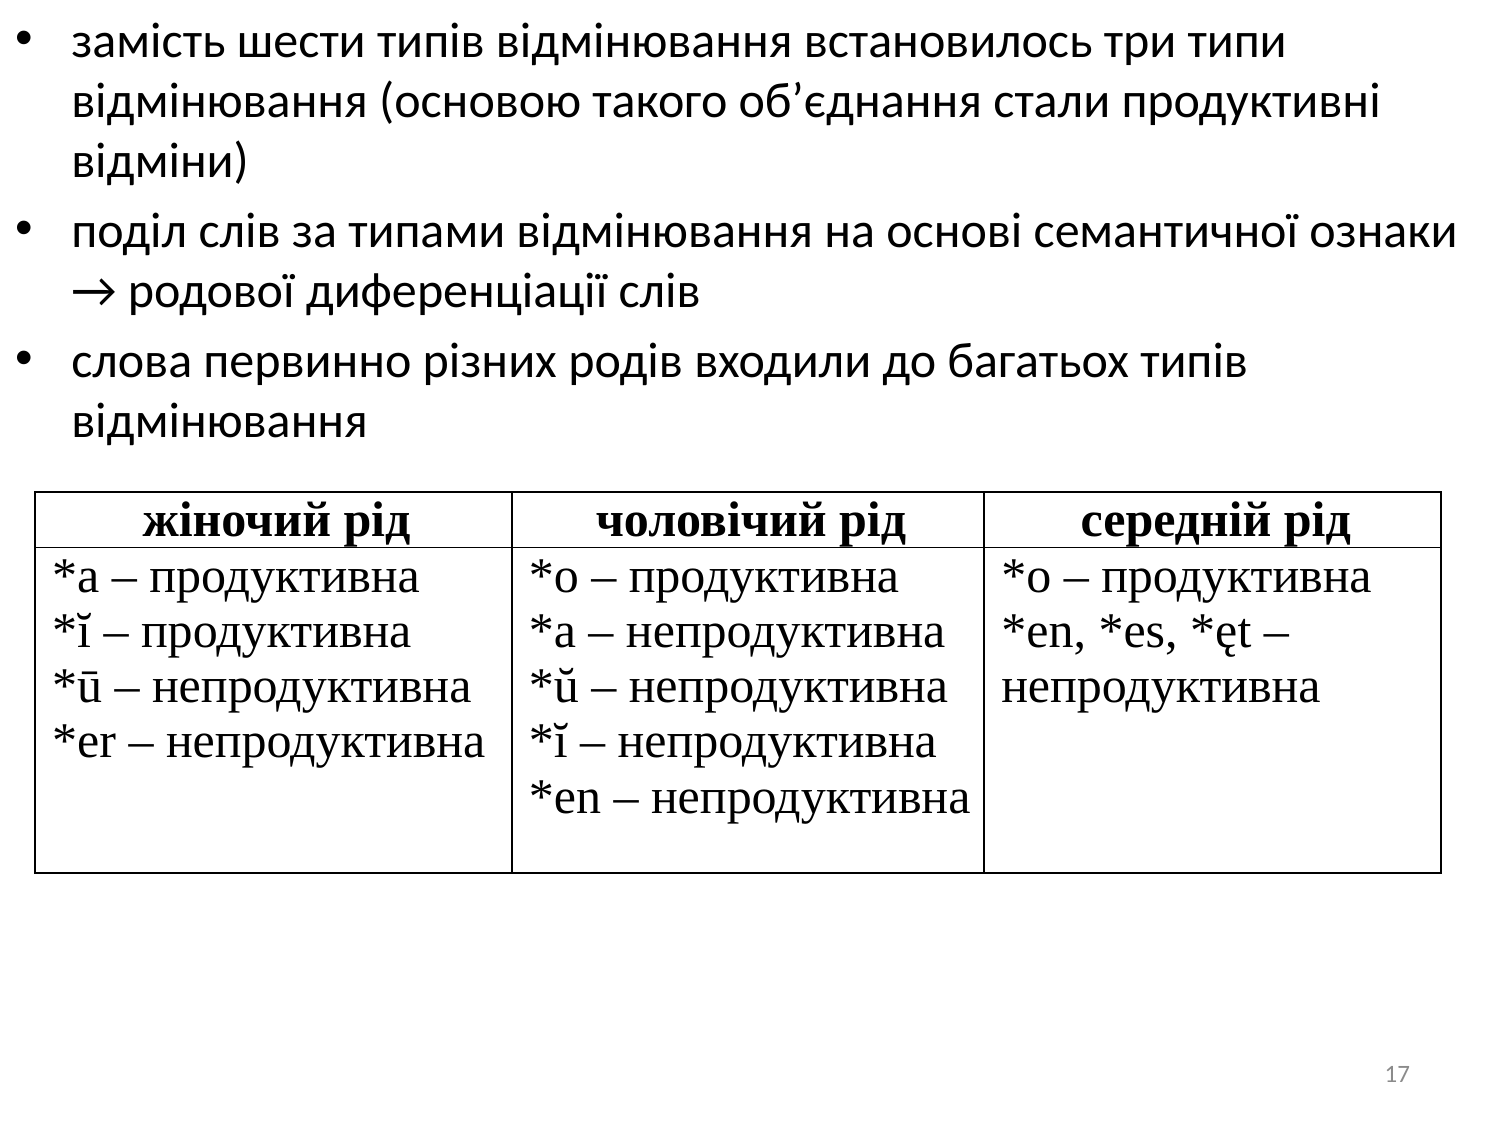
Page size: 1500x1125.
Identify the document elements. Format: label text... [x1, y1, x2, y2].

table_cell *о – продуктивна *а – непродуктивна *ŭ – непродуктивна *ĭ – непродуктивна *en – непродуктивна [513, 548, 983, 872]
table_cell *о – продуктивна *en, *es, *ęt – непродуктивна [985, 548, 1440, 872]
list замість шести типів відмінювання встановилось три типи відмінювання (основою такого об’єднання стали продуктивні відміни) поділ слів за типами відмінювання на основі семантичної ознаки → родової диференціації слів слова первинно різних родів входили до багатьох типів відмінювання [0, 0, 1477, 504]
table_header середній рід [985, 493, 1440, 547]
slide_number 17 [1074, 1042, 1425, 1103]
table_header чоловічий рід [513, 493, 983, 547]
table_header жіночий рід [36, 493, 511, 547]
table_cell *а – продуктивна *ĭ – продуктивна *ū – непродуктивна *er – непродуктивна [36, 548, 511, 872]
